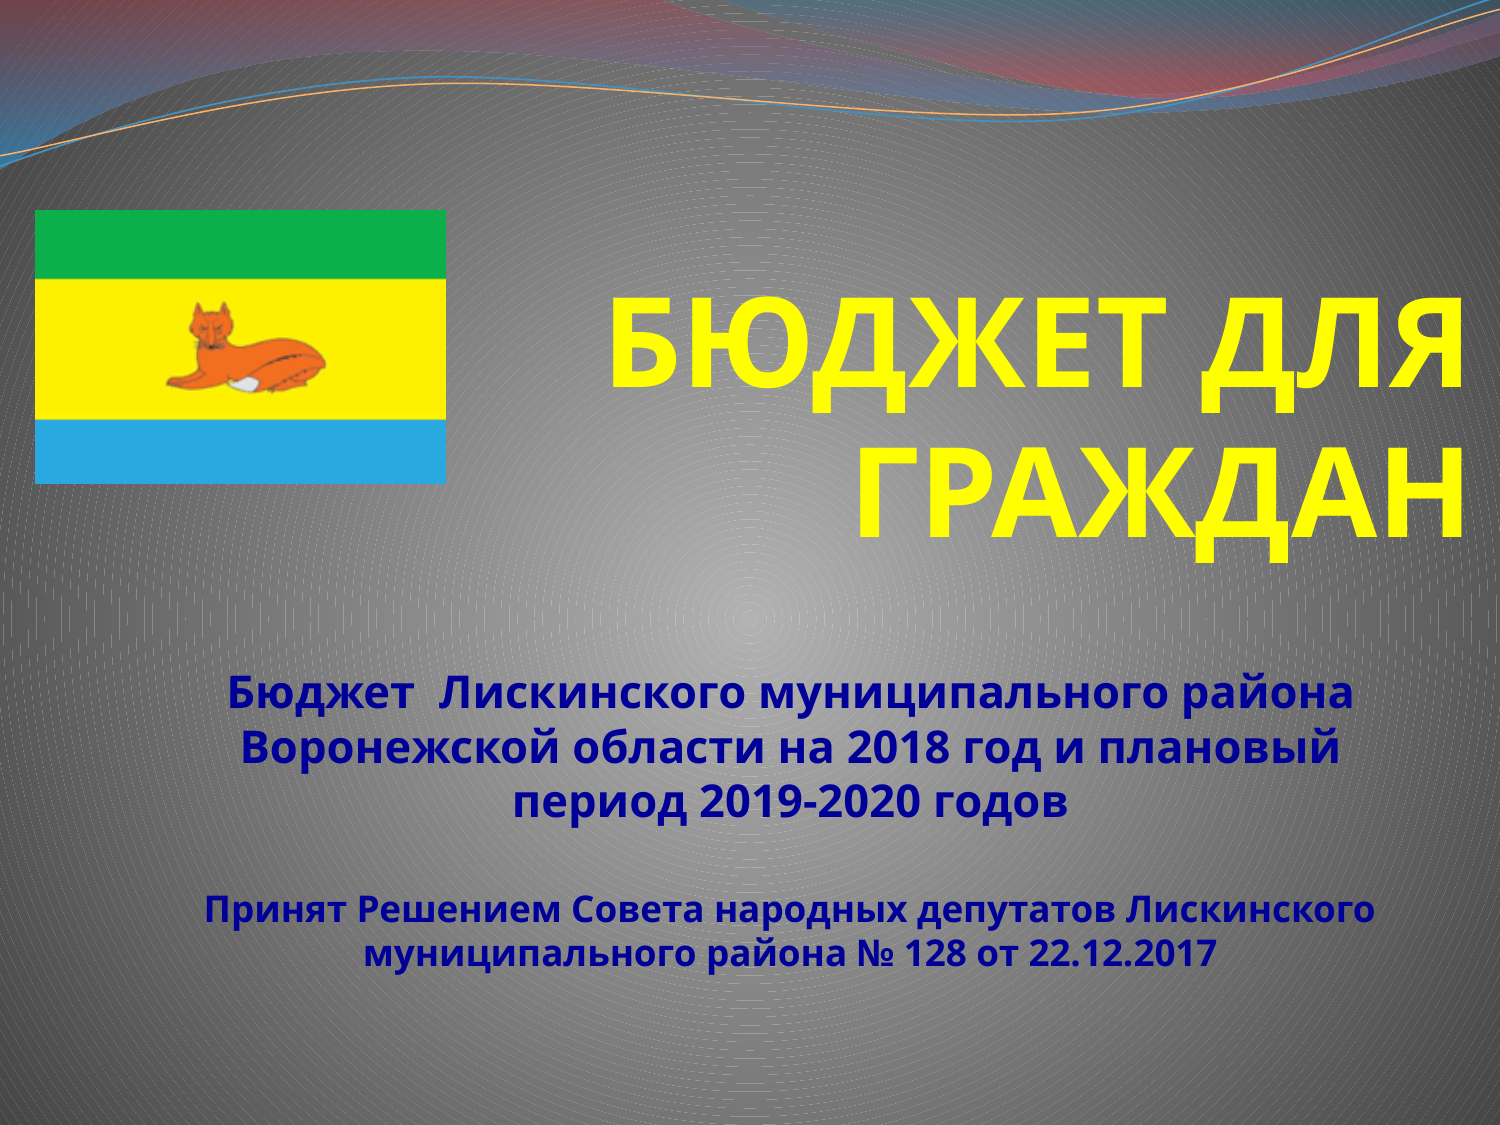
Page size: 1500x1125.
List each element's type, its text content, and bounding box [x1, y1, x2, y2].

title БЮДЖЕТ ДЛЯ ГРАЖДАН [0, 87, 1477, 563]
subtitle Бюджет Лискинского муниципального района Воронежской области на 2018 год и плановый период 2019-2020 годов Принят Решением Совета народных депутатов Лискинского муниципального района № 128 от 22.12.2017 [164, 656, 1425, 985]
title Безвозмездные поступления в бюджет Лискинского муниципального района на 2018 год – 828 871,4 тыс.рублей [27, 211, 453, 494]
picture [34, 210, 446, 484]
